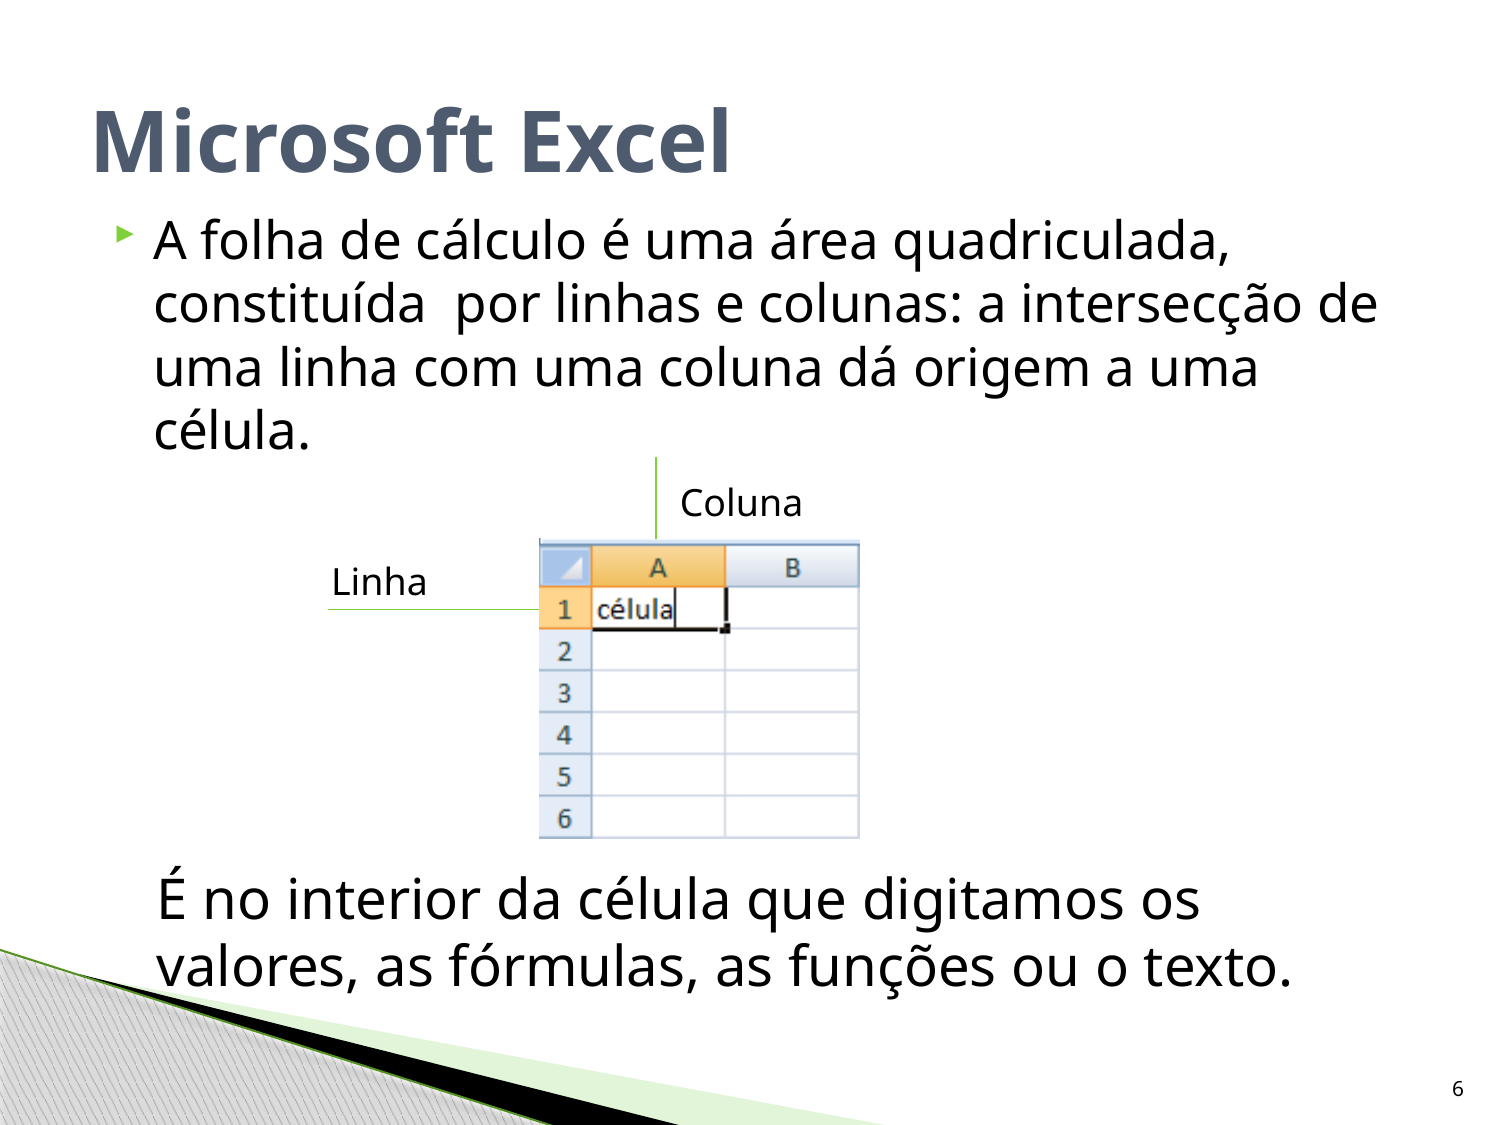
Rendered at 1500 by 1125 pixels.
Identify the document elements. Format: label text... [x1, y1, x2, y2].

text_box Coluna [664, 472, 888, 532]
text_box Linha [316, 550, 532, 611]
picture [538, 538, 861, 840]
text_box É no interior da célula que digitamos os valores, as fórmulas, as funções ou o texto. [81, 855, 1432, 1125]
list A folha de cálculo é uma área quadriculada, constituída por linhas e colunas: a intersecção de uma linha com uma coluna dá origem a uma célula. [82, 199, 1432, 469]
title Microsoft Excel [75, 45, 1425, 233]
slide_number 6 [1432, 1051, 1479, 1112]
